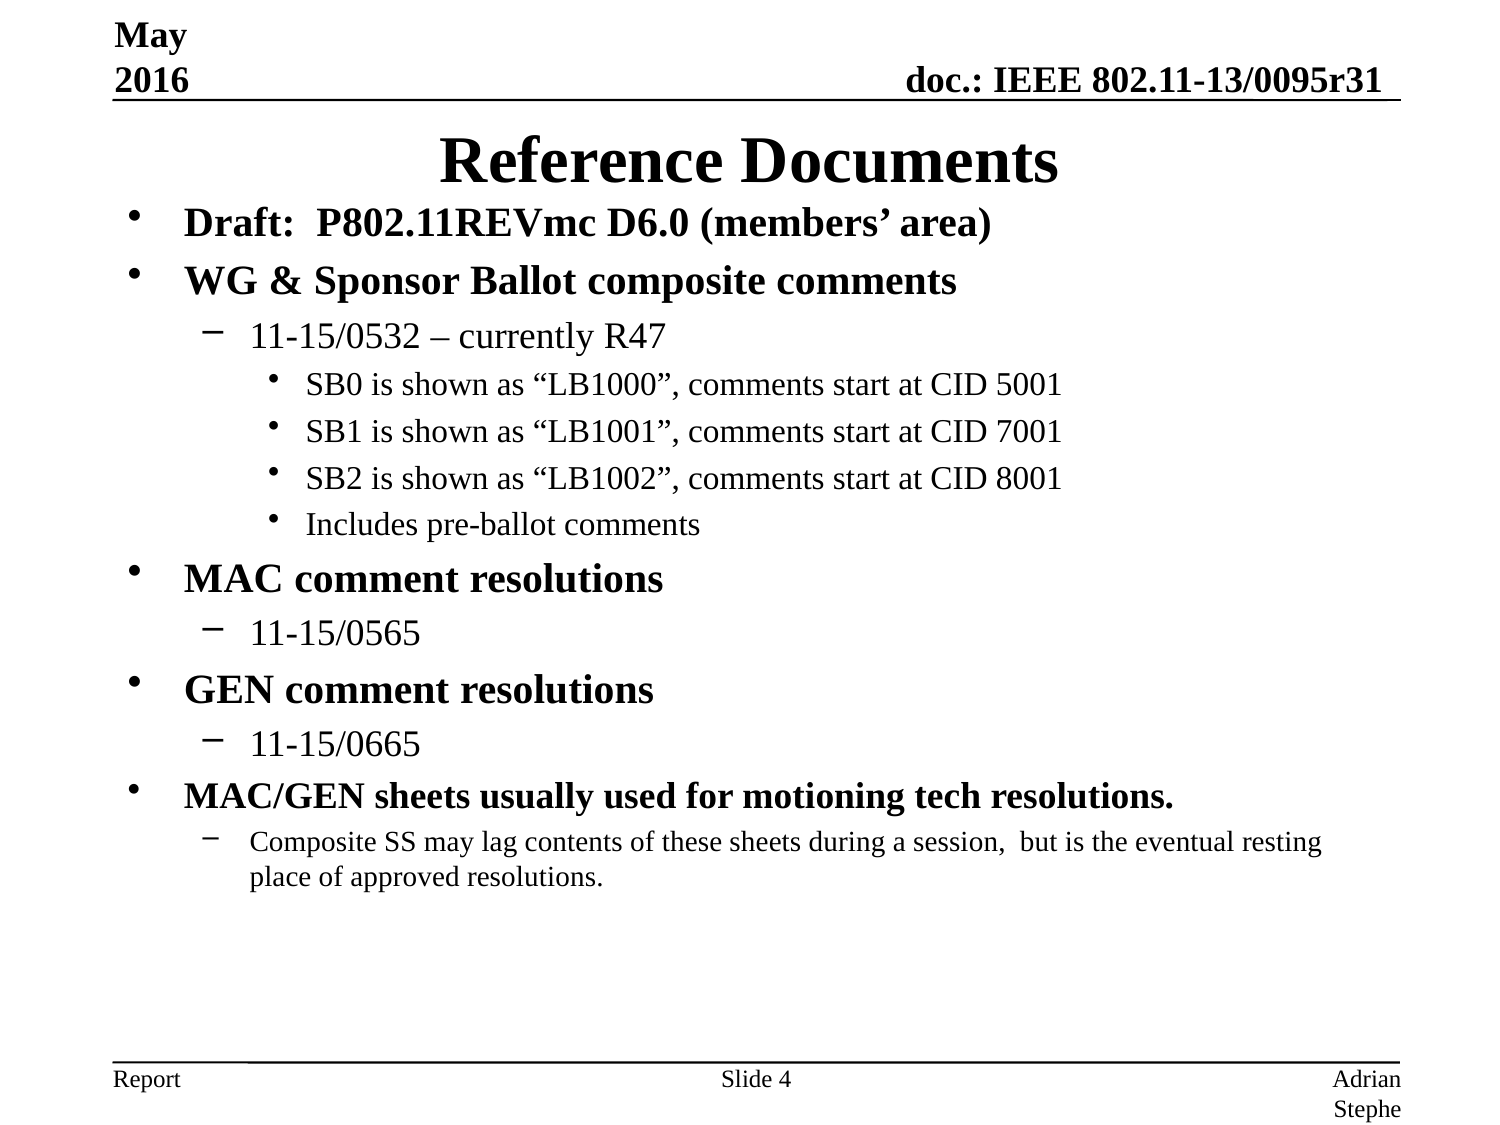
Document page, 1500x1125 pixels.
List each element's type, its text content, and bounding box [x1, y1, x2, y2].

slide_number Slide 4 [712, 1061, 800, 1093]
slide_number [114, 54, 272, 101]
title Reference Documents [112, 112, 1388, 187]
footer Adrian Stephens, Intel Corporation [1324, 1061, 1402, 1093]
list Draft: P802.11REVmc D6.0 (members’ area) WG & Sponsor Ballot composite comments 11-15/0532 – currently R47 SB0 is shown as “LB1000”, comments start at CID 5001 SB1 is shown as “LB1001”, comments start at CID 7001 SB2 is shown as “LB1002”, comments start at CID 8001 Includes pre-ballot comments MAC comment resolutions 11-15/0565 GEN comment resolutions 11-15/0665 MAC/GEN sheets usually used for motioning tech resolutions. Composite SS may lag contents of these sheets during a session, but is the eventual resting place of approved resolutions. [112, 187, 1388, 1033]
